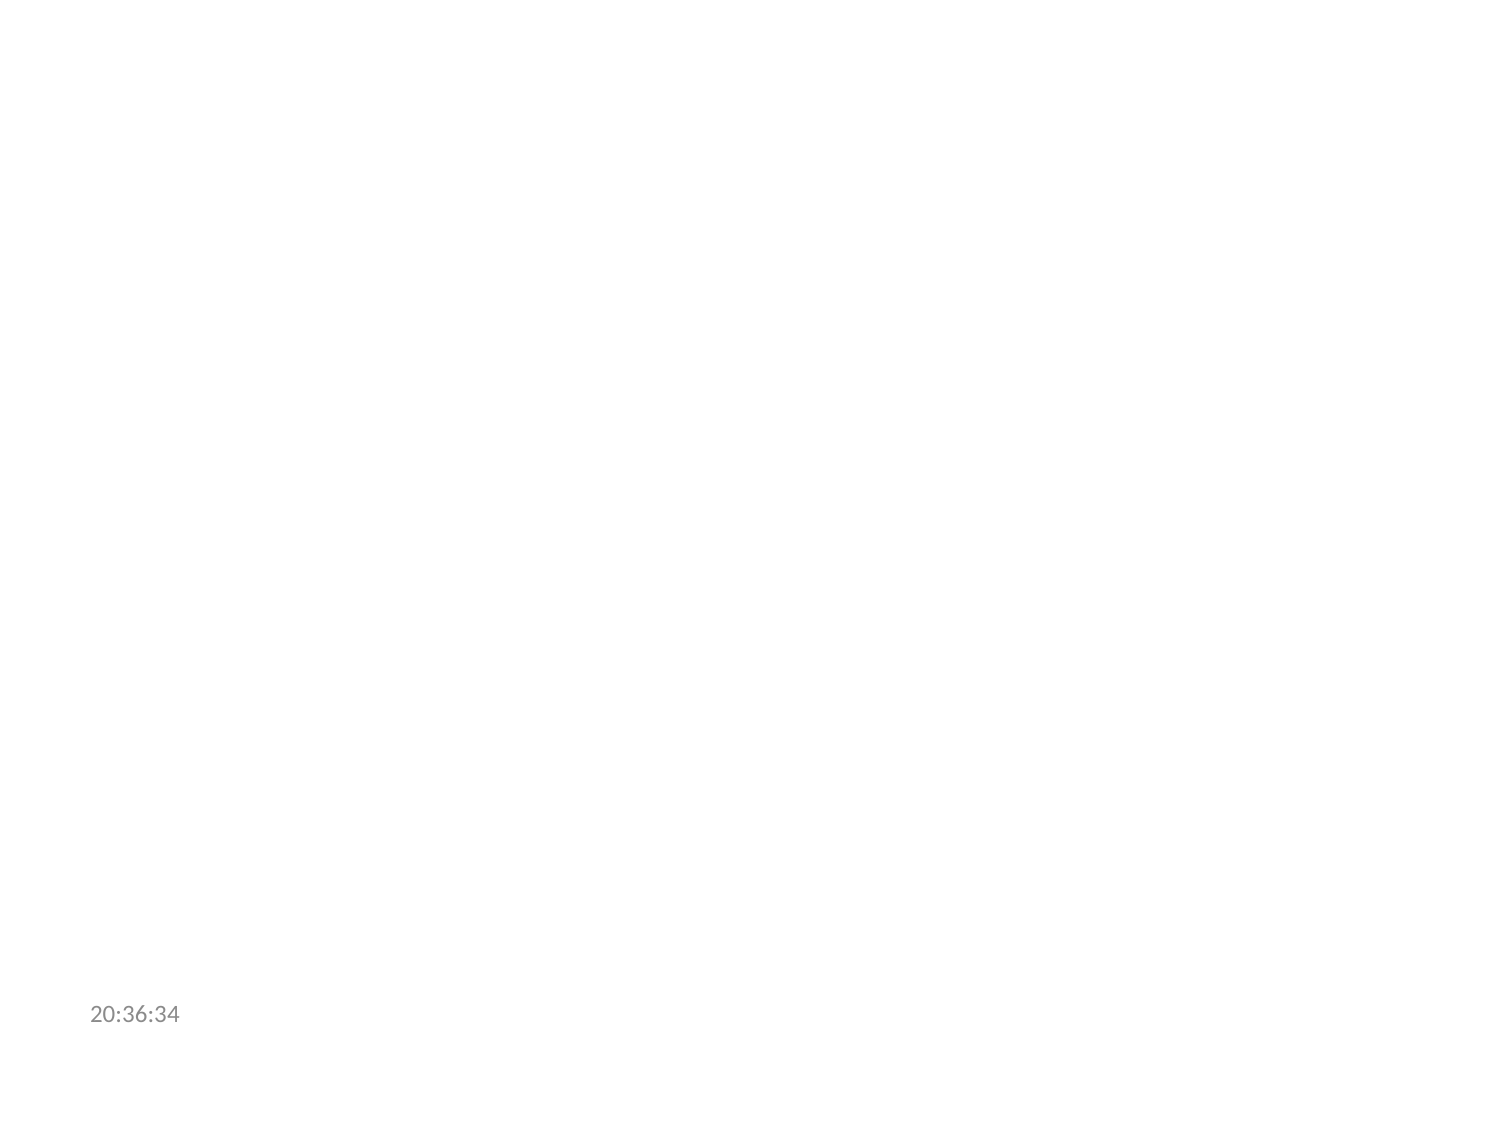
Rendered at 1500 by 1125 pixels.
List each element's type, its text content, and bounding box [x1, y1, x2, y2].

text_box 15:35:09 [75, 982, 425, 1043]
